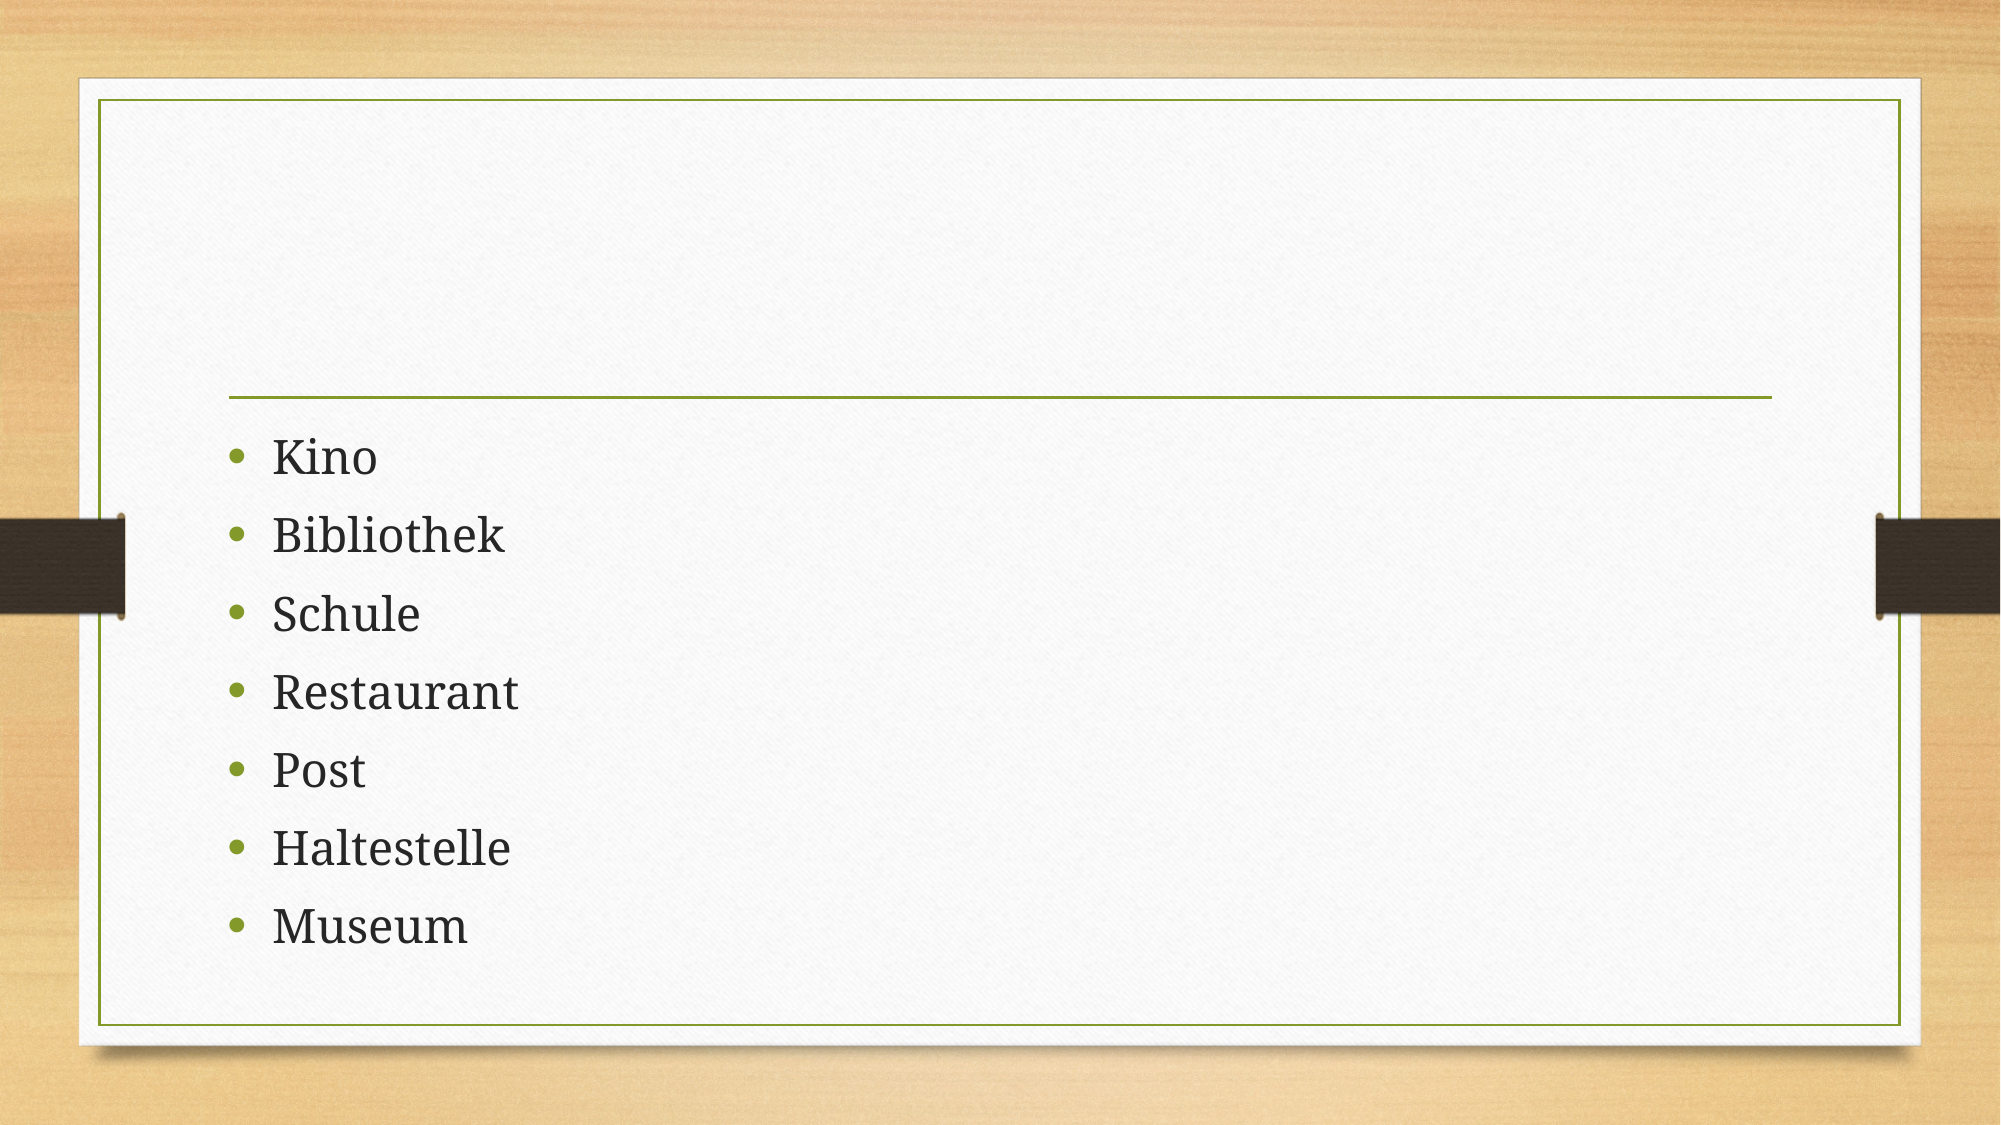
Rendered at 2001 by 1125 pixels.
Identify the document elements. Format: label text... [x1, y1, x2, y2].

list Kino Bibliothek Schule Restaurant Post Haltestelle Museum [212, 419, 1788, 964]
picture [0, 0, 2001, 1125]
